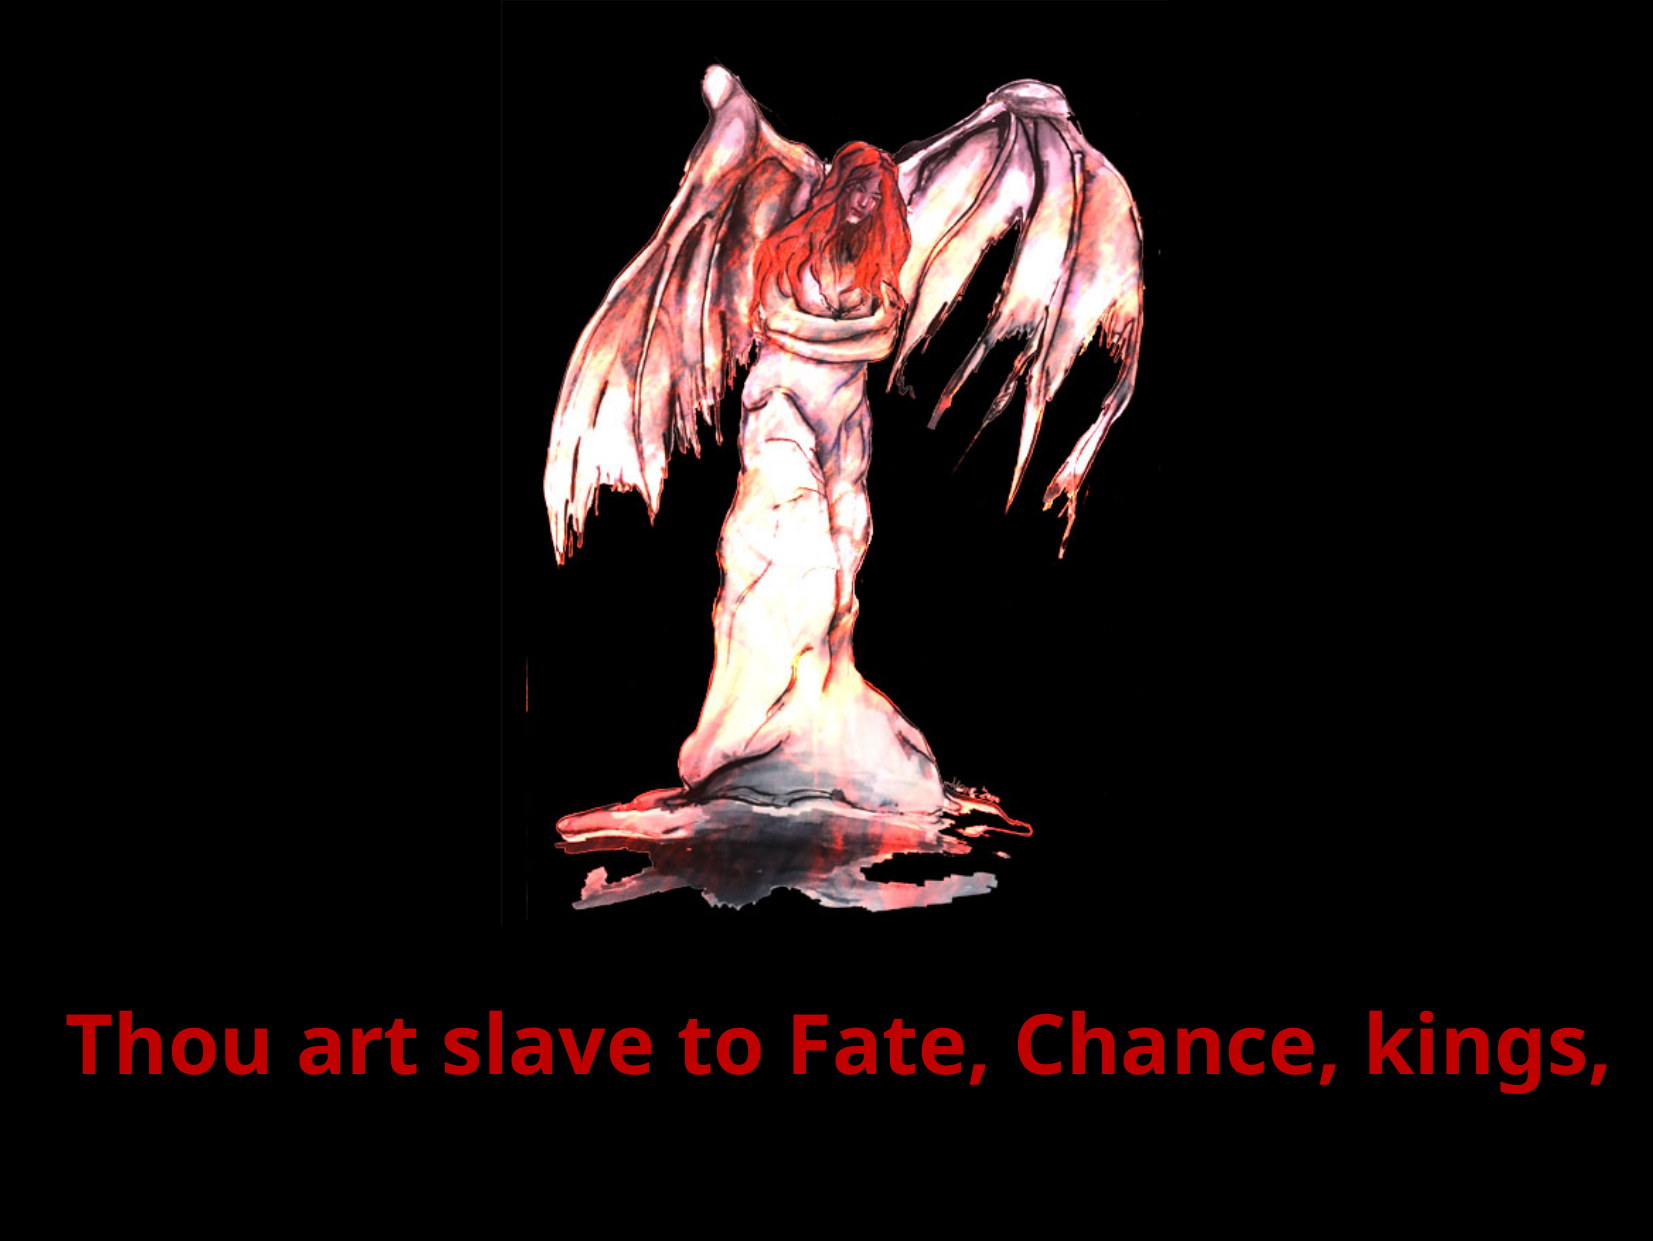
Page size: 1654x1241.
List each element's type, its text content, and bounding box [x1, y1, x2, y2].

text_box Thou art slave to Fate, Chance, kings, [0, 995, 1654, 1121]
picture [501, 0, 1169, 926]
